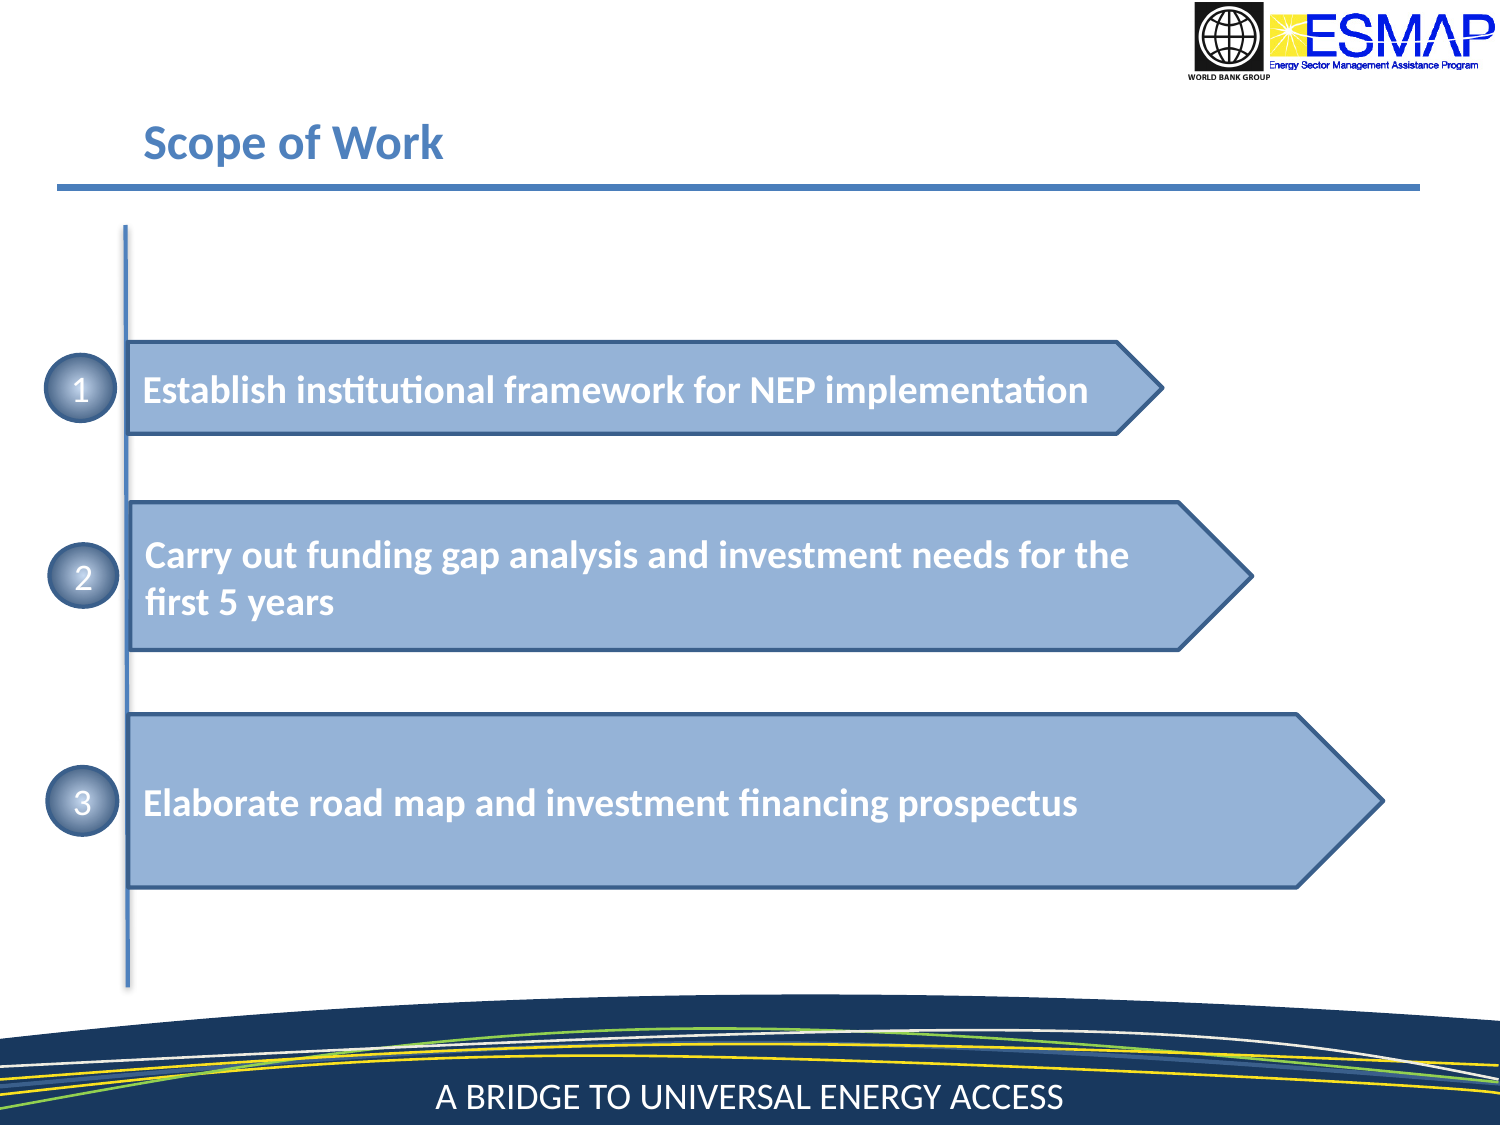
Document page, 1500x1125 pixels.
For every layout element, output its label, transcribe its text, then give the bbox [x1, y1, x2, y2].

text_box Establish institutional framework for NEP implementation [134, 339, 1165, 436]
picture [1188, 1, 1499, 80]
text_box [389, 1026, 852, 1045]
text_box Carry out funding gap analysis and investment needs for the first 5 years [134, 500, 1255, 653]
text_box A Bridge to Universal Energy Access [0, 1064, 1500, 1125]
text_box Scope of Work [128, 79, 1441, 200]
text_box 1 [43, 352, 118, 424]
slide_number 8 [1074, 1042, 1425, 1103]
text_box Elaborate road map and investment financing prospectus [134, 712, 1386, 890]
text_box 2 [47, 542, 119, 609]
text_box [0, 994, 1500, 1064]
text_box [1425, 1060, 1499, 1064]
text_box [125, 224, 129, 988]
text_box 3 [45, 764, 119, 837]
text_box [10, 1028, 1285, 1064]
